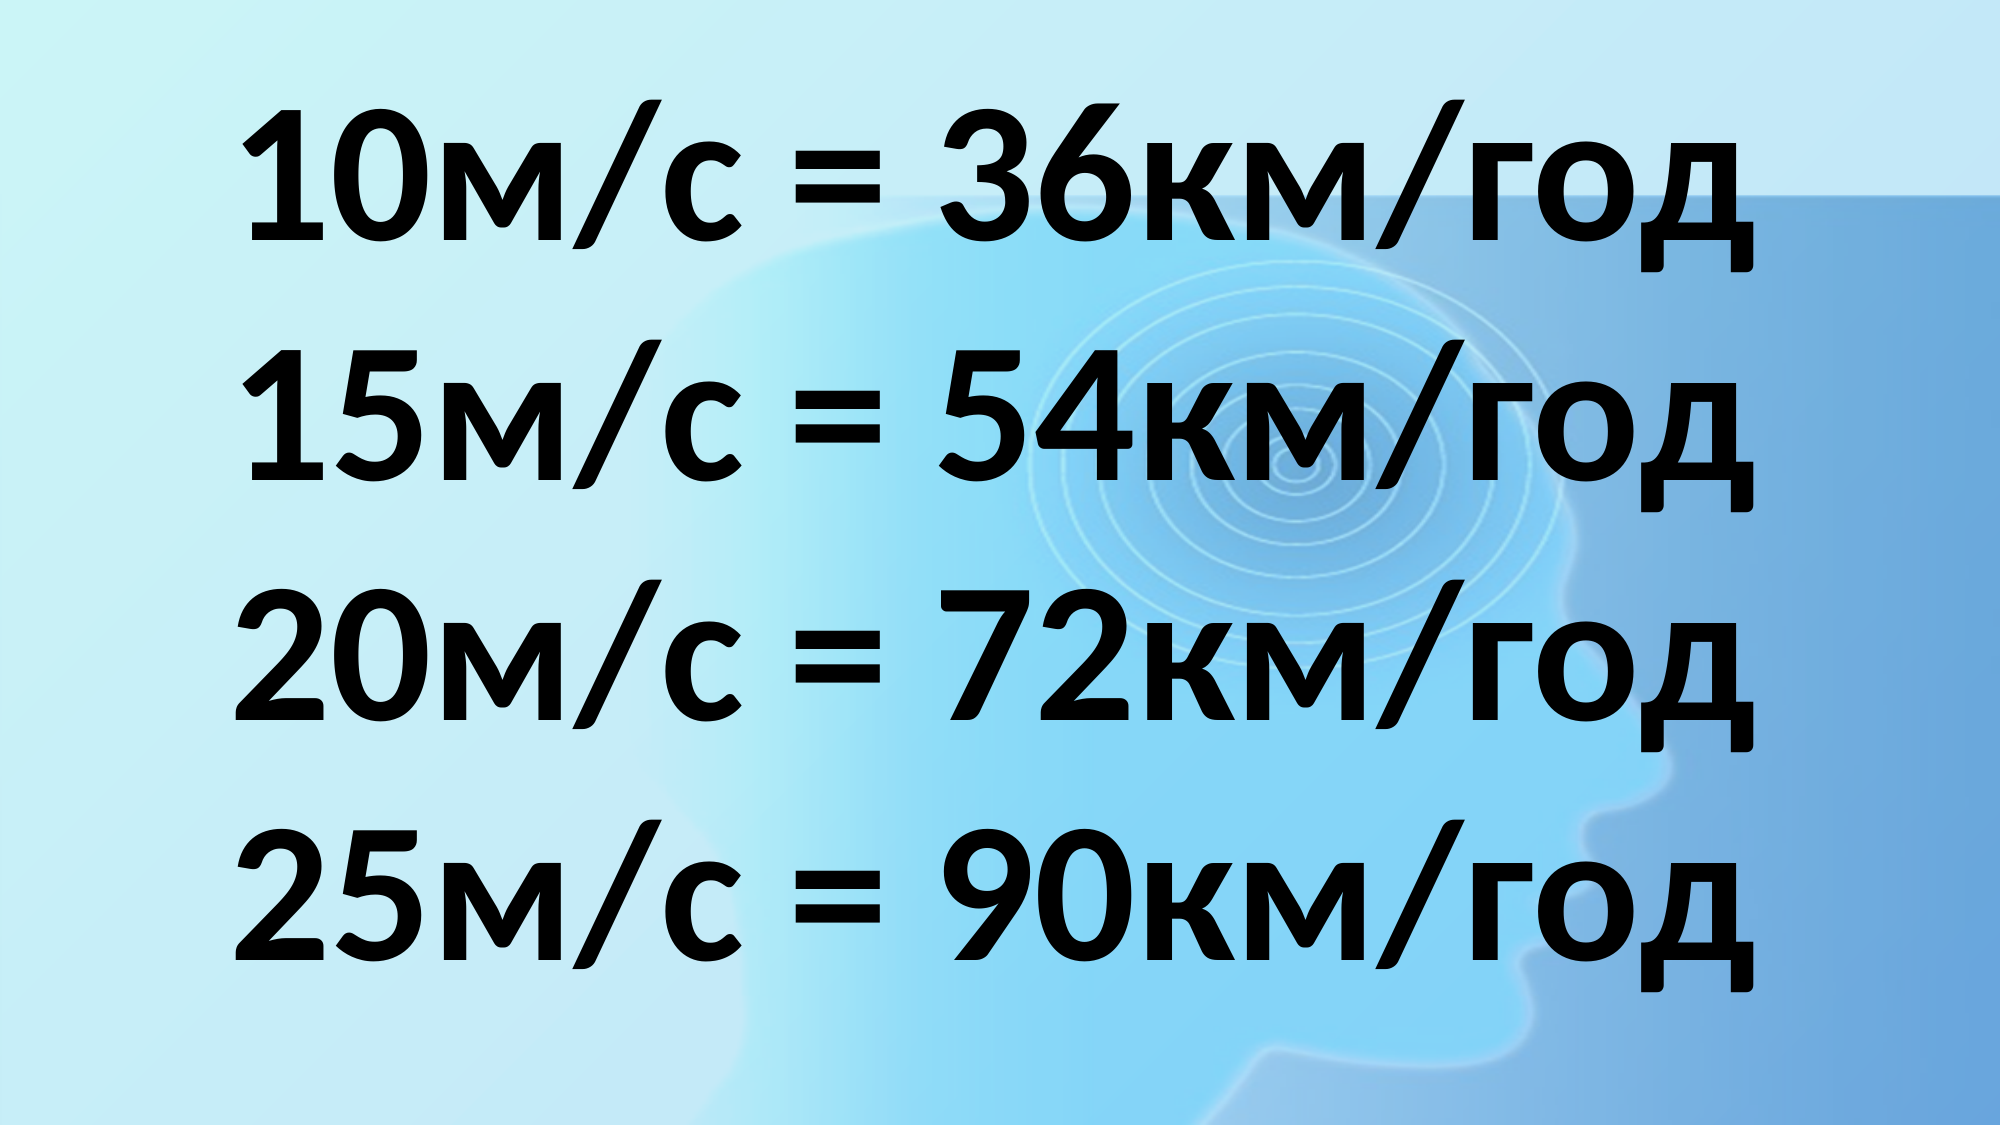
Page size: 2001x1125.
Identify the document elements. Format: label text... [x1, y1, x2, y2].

picture [0, 0, 2000, 1125]
text_box 10м/с = 36км/год 15м/с = 54км/год 20м/с = 72км/год 25м/с = 90км/год [37, 33, 1950, 1008]
